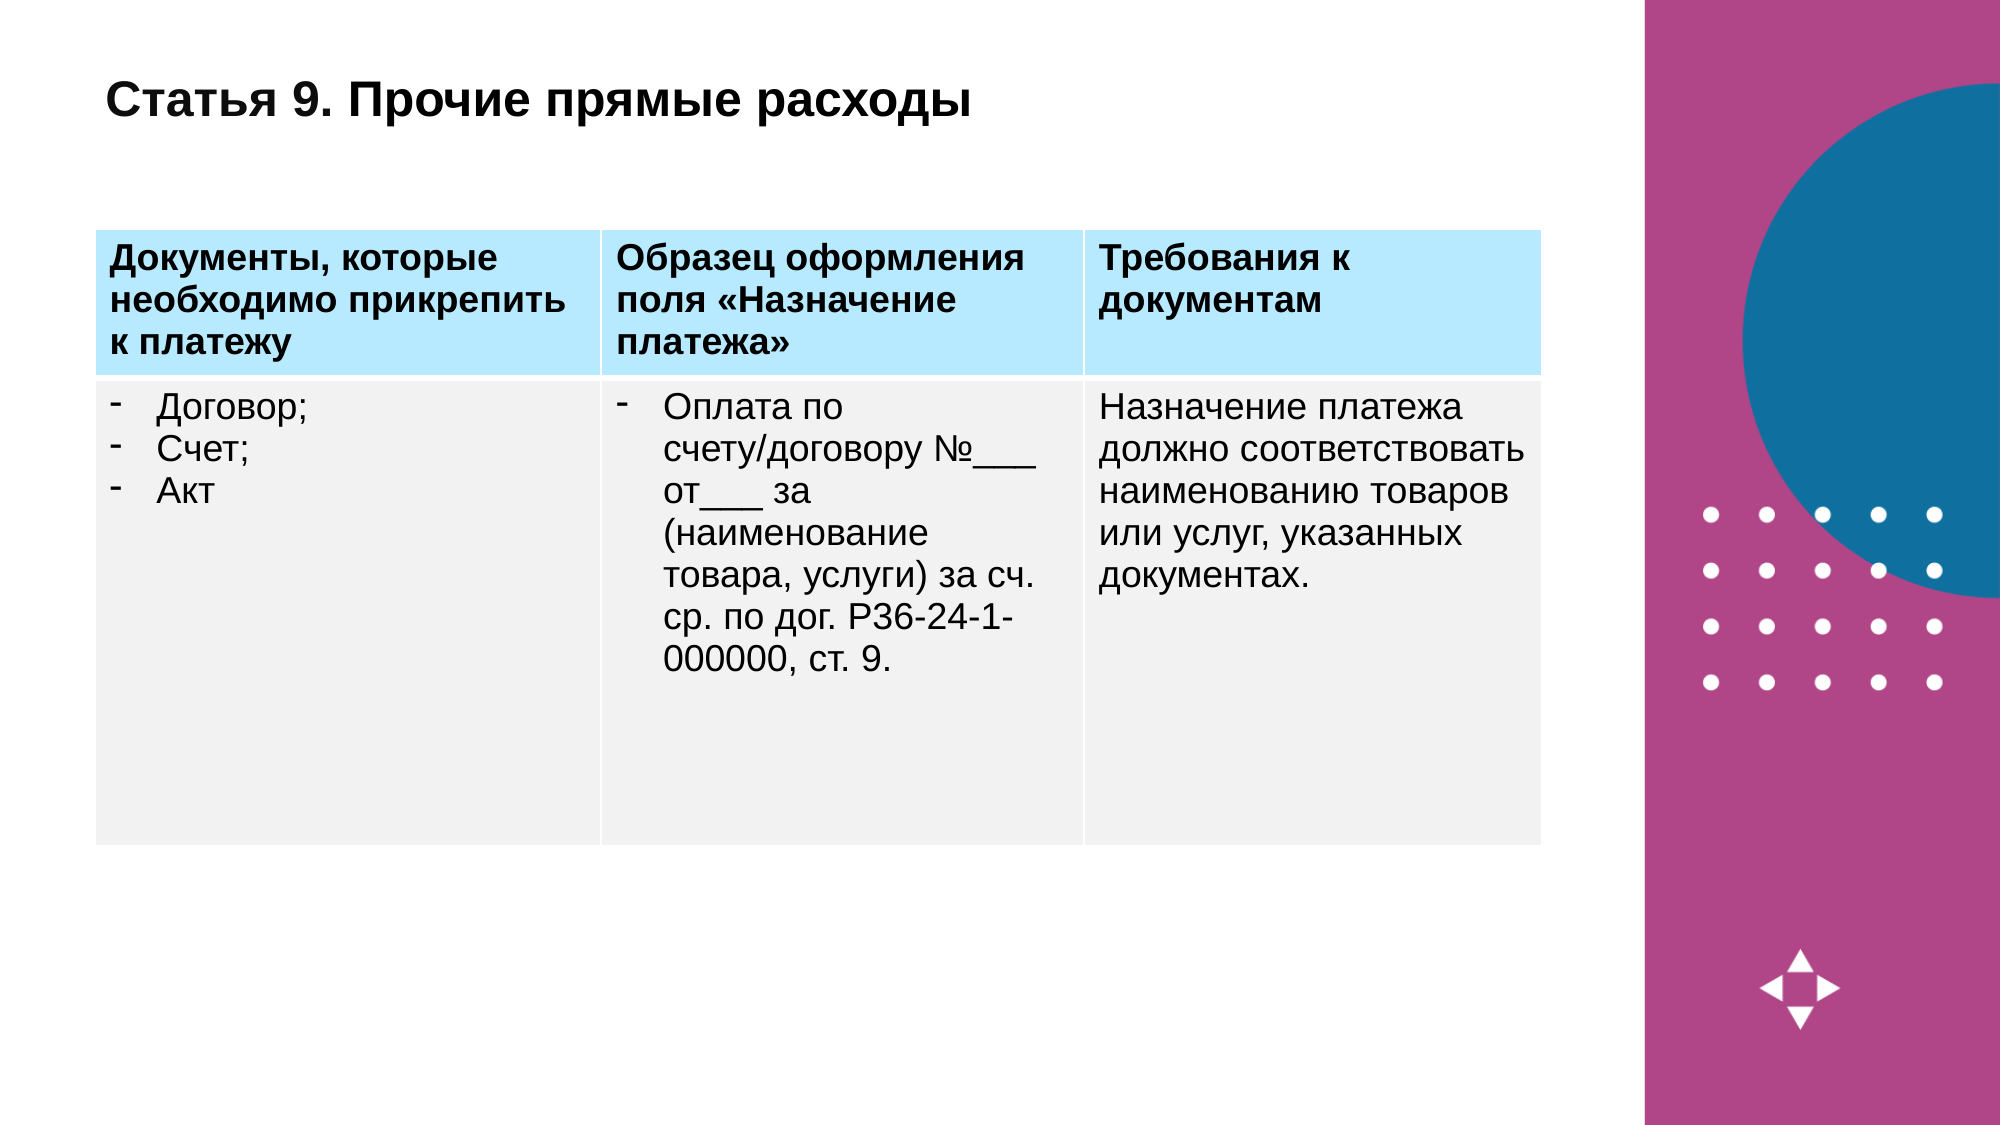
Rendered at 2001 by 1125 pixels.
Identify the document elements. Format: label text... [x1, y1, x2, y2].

table_header Документы, которые необходимо прикрепить к платежу [96, 230, 600, 375]
title Статья 9. Прочие прямые расходы [90, 65, 1483, 166]
table_cell Договор; Счет; Акт [96, 381, 600, 845]
table_cell Назначение платежа должно соответствовать наименованию товаров или услуг, указанных документах. [1085, 381, 1541, 845]
picture [0, 0, 2000, 1125]
table_header Образец оформления поля «Назначение платежа» [602, 230, 1083, 375]
table_cell Оплата по счету/договору №___ от___ за (наименование товара, услуги) за сч. ср. по дог. Р36-24-1-000000, ст. 9. [602, 381, 1083, 845]
table_header Требования к документам [1085, 230, 1541, 375]
